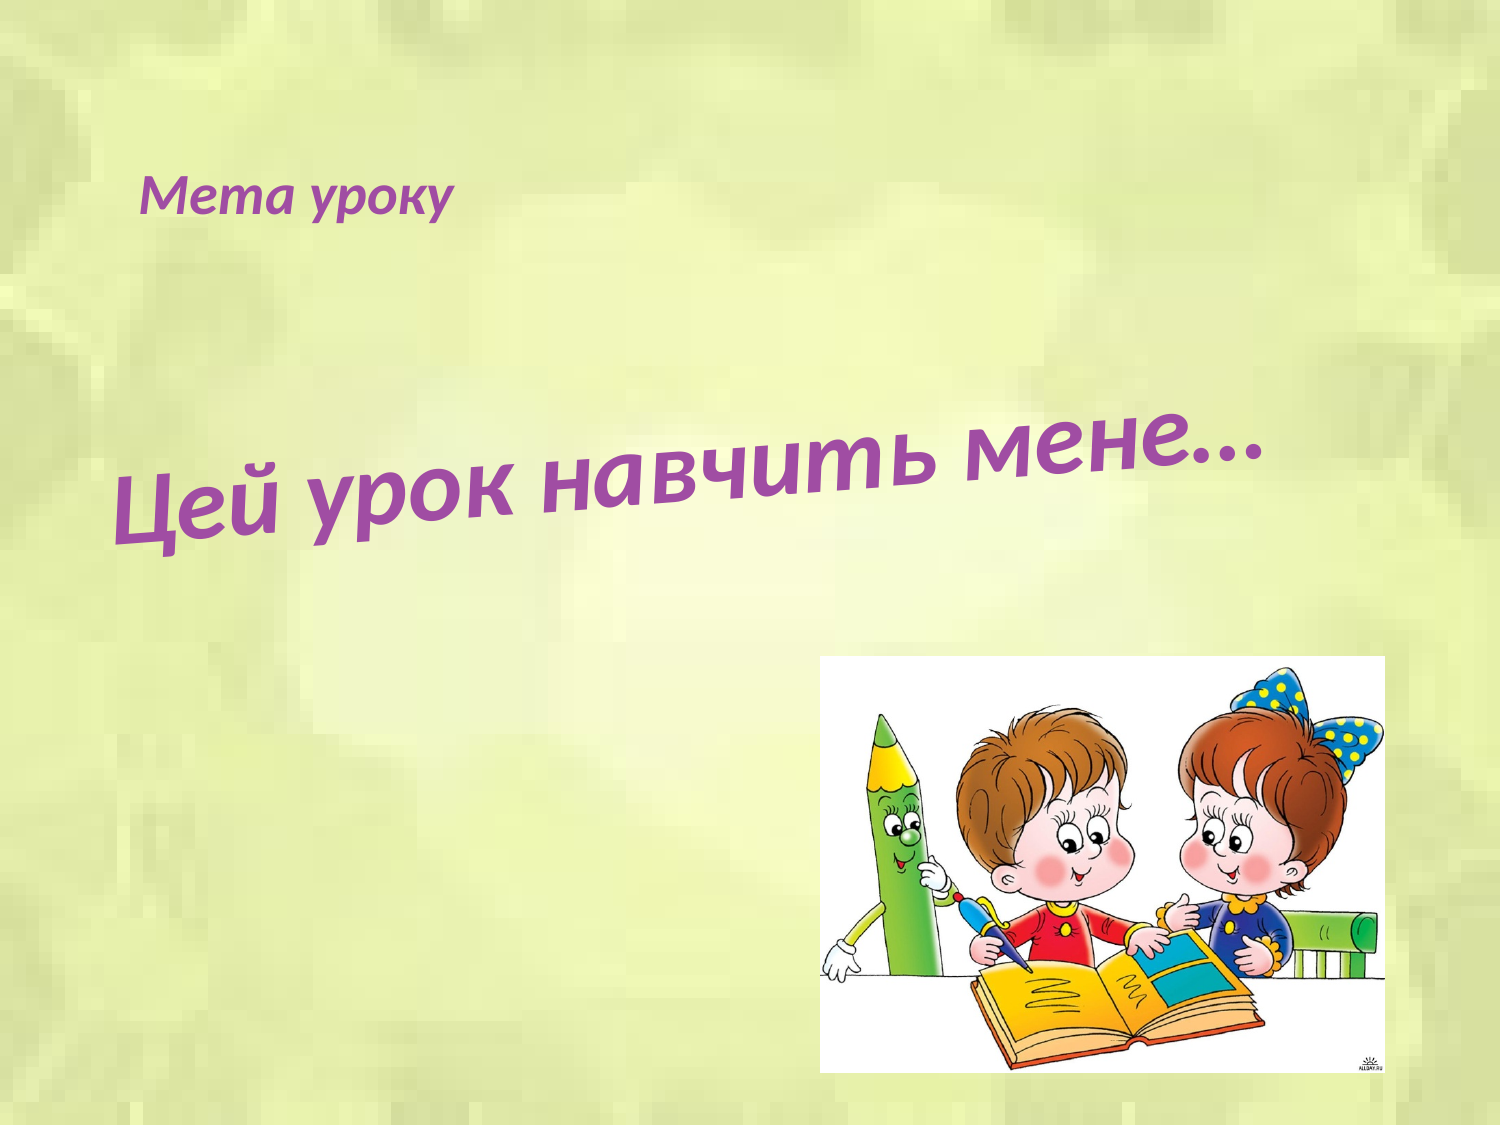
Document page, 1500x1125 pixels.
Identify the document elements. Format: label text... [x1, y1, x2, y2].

picture [0, 0, 1500, 1125]
title Мета уроку [123, 149, 1399, 373]
list Цей урок навчить мене… [88, 338, 1379, 682]
